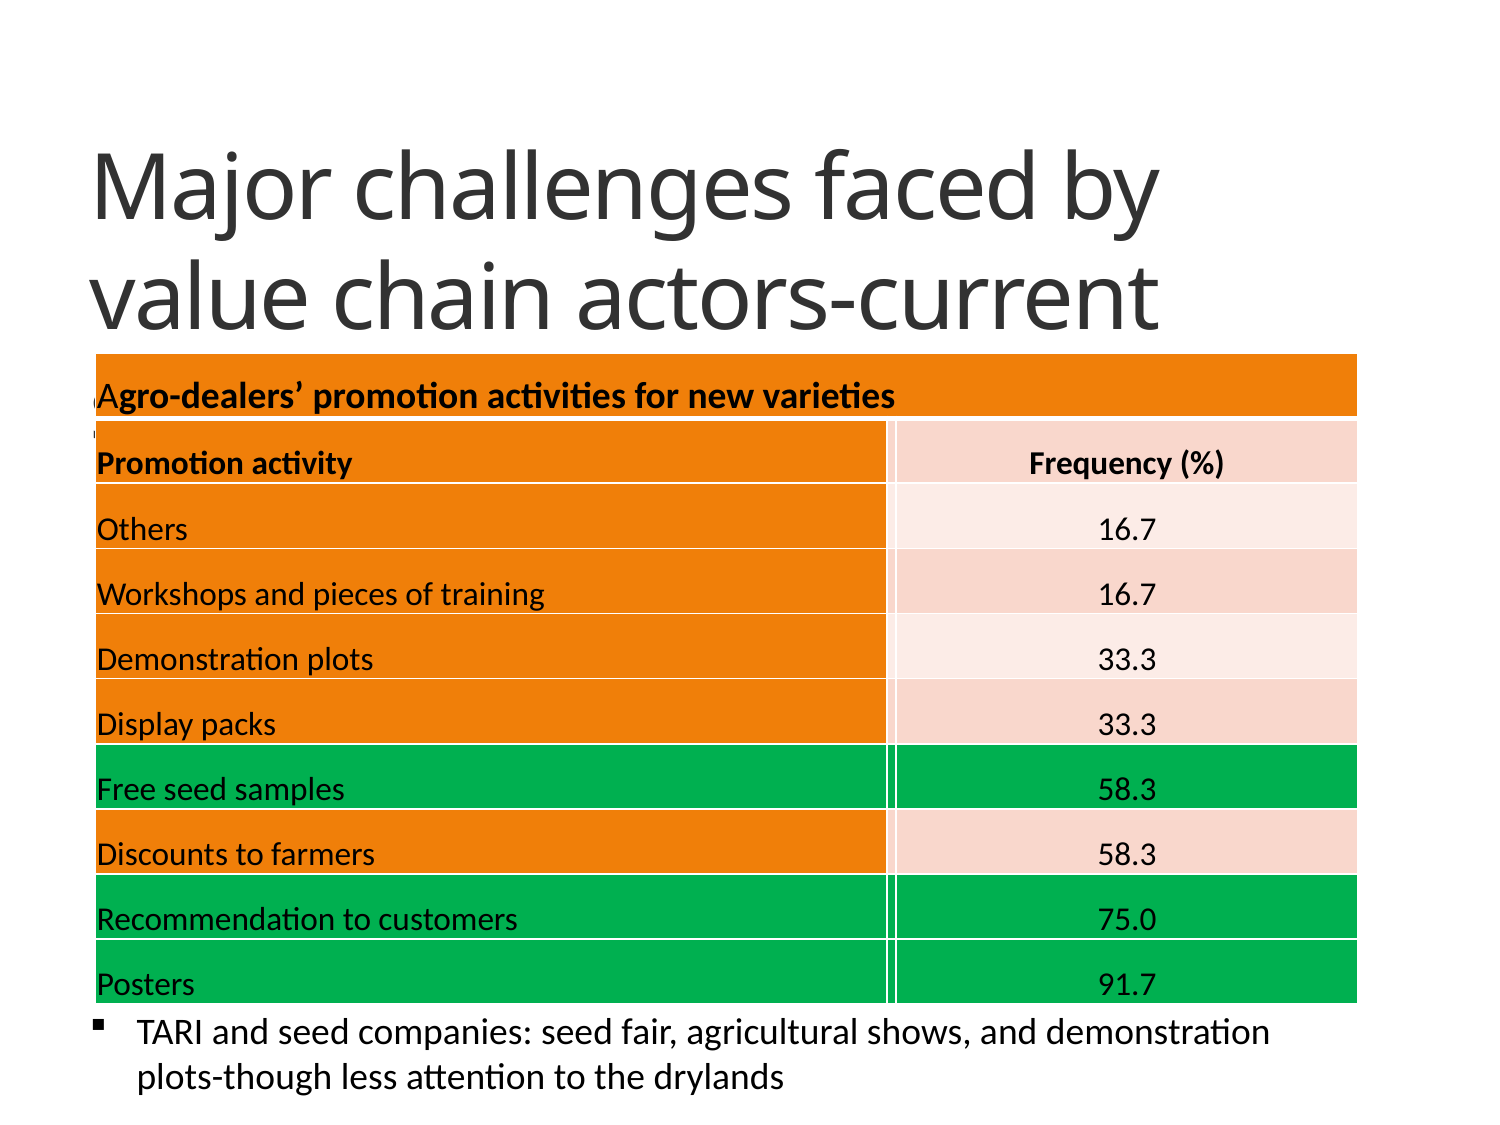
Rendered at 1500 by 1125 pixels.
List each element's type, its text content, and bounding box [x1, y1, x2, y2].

table_cell Frequency (%) [897, 421, 1357, 482]
table_cell 33.3 [897, 614, 1357, 678]
table_cell [888, 810, 895, 873]
table_cell Promotion activity [96, 421, 886, 482]
table_cell [888, 745, 895, 808]
table_cell Posters [96, 940, 886, 999]
table_cell Recommendation to customers [96, 875, 886, 938]
table_cell 75.0 [897, 875, 1357, 938]
title Major challenges faced by value chain actors-current status [75, 121, 1325, 271]
table_cell Others [96, 484, 886, 548]
text_box TARI and seed companies: seed fair, agricultural shows, and demonstration plots-though less attention to the drylands [75, 999, 1337, 1105]
table_cell 58.3 [897, 810, 1357, 873]
table_cell [888, 549, 895, 613]
table_cell 91.7 [897, 940, 1357, 1003]
table_cell Demonstration plots [96, 614, 886, 678]
table_cell [888, 421, 895, 482]
table_cell [888, 484, 895, 548]
table_cell [888, 679, 895, 743]
table_cell [888, 614, 895, 678]
table_cell Free seed samples [96, 745, 886, 808]
table_cell 16.7 [897, 484, 1357, 548]
table_cell 16.7 [897, 549, 1357, 613]
table_cell Discounts to farmers [96, 810, 886, 873]
table_cell Workshops and pieces of training [96, 549, 886, 613]
table_cell 58.3 [897, 745, 1357, 808]
table_cell [888, 940, 895, 999]
table_cell [888, 875, 895, 938]
table_cell 33.3 [897, 679, 1357, 743]
table_cell Display packs [96, 679, 886, 743]
table_header Agro-dealers’ promotion activities for new varieties [96, 354, 1357, 416]
